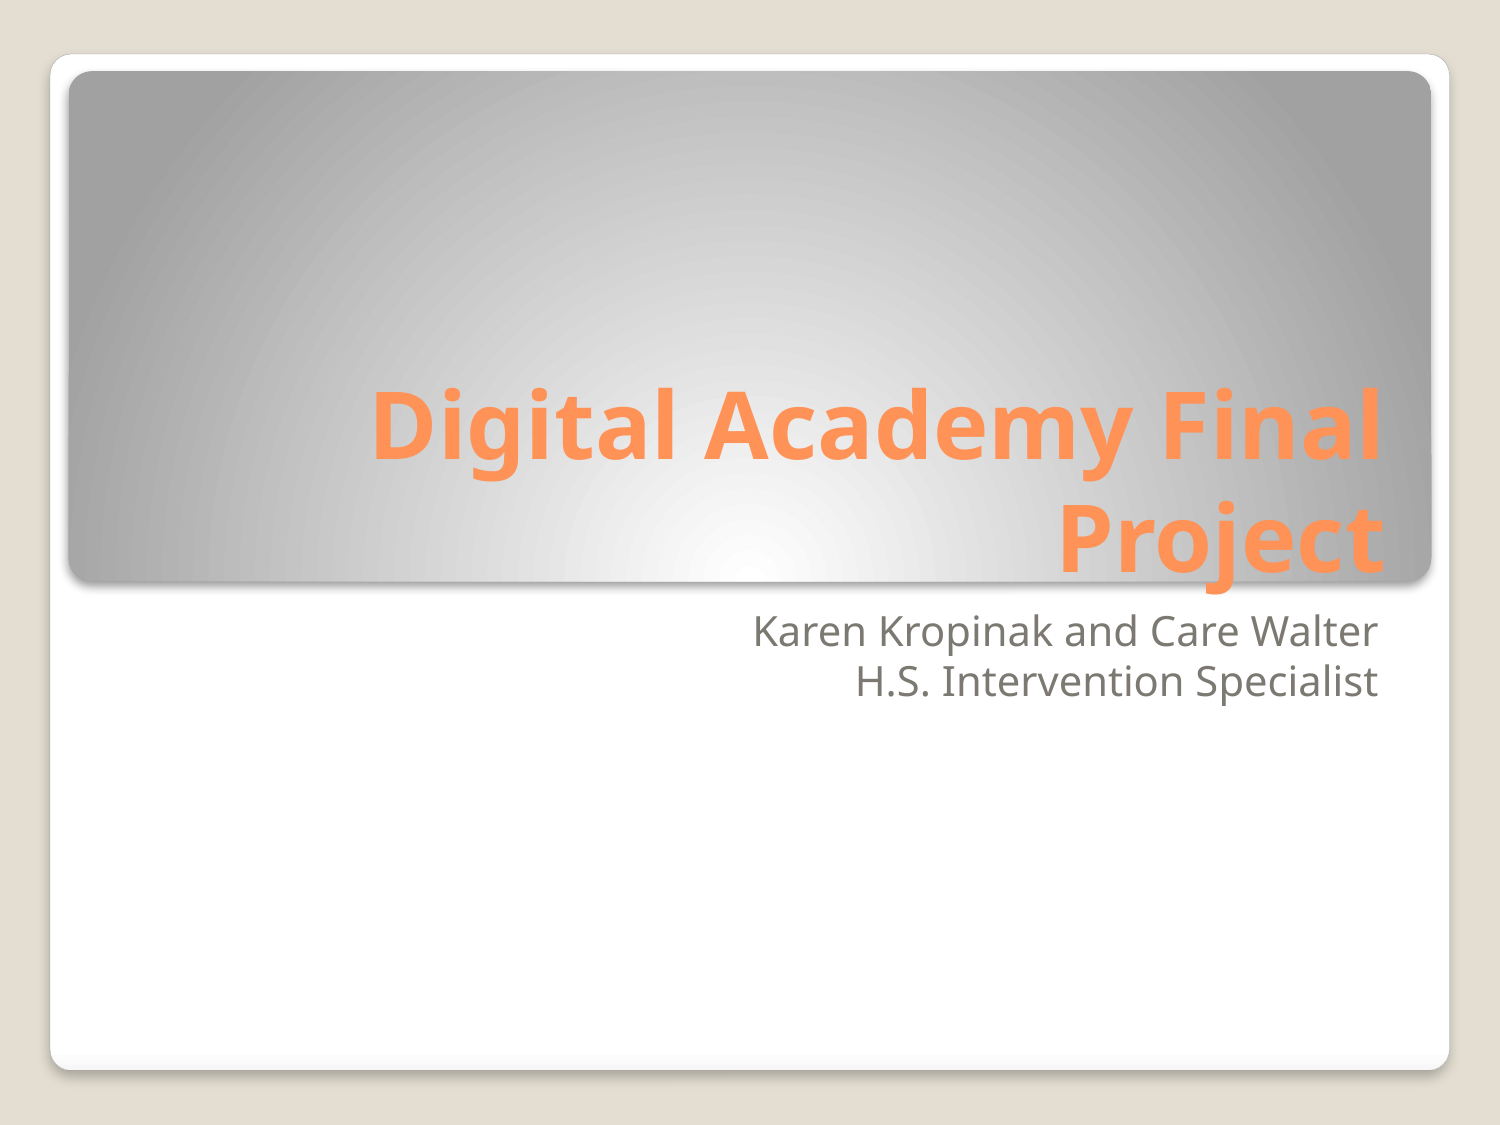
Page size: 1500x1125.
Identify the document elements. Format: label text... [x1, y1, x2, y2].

title Digital Academy Final Project [118, 298, 1394, 599]
subtitle Karen Kropinak and Care Walter H.S. Intervention Specialist [118, 604, 1394, 755]
